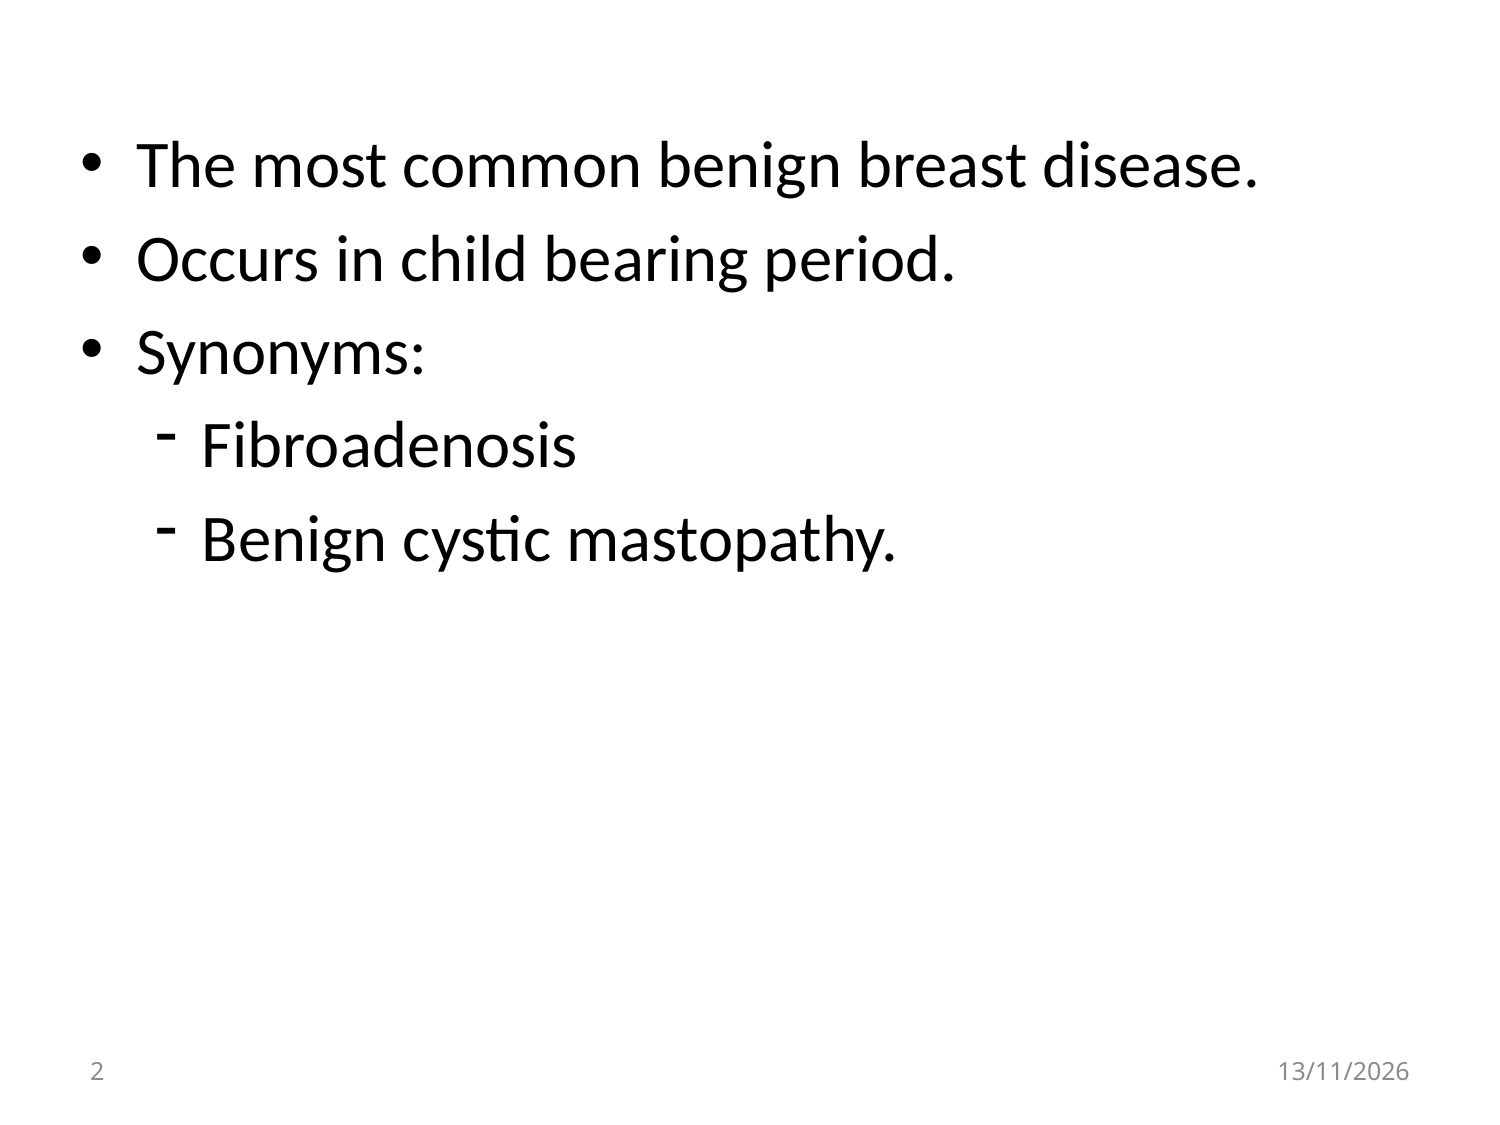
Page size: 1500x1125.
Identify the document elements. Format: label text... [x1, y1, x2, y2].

slide_number 2 [75, 1042, 425, 1103]
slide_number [1074, 1042, 1425, 1103]
list The most common benign breast disease. Occurs in child bearing period. Synonyms: Fibroadenosis Benign cystic mastopathy. [64, 113, 1425, 1025]
